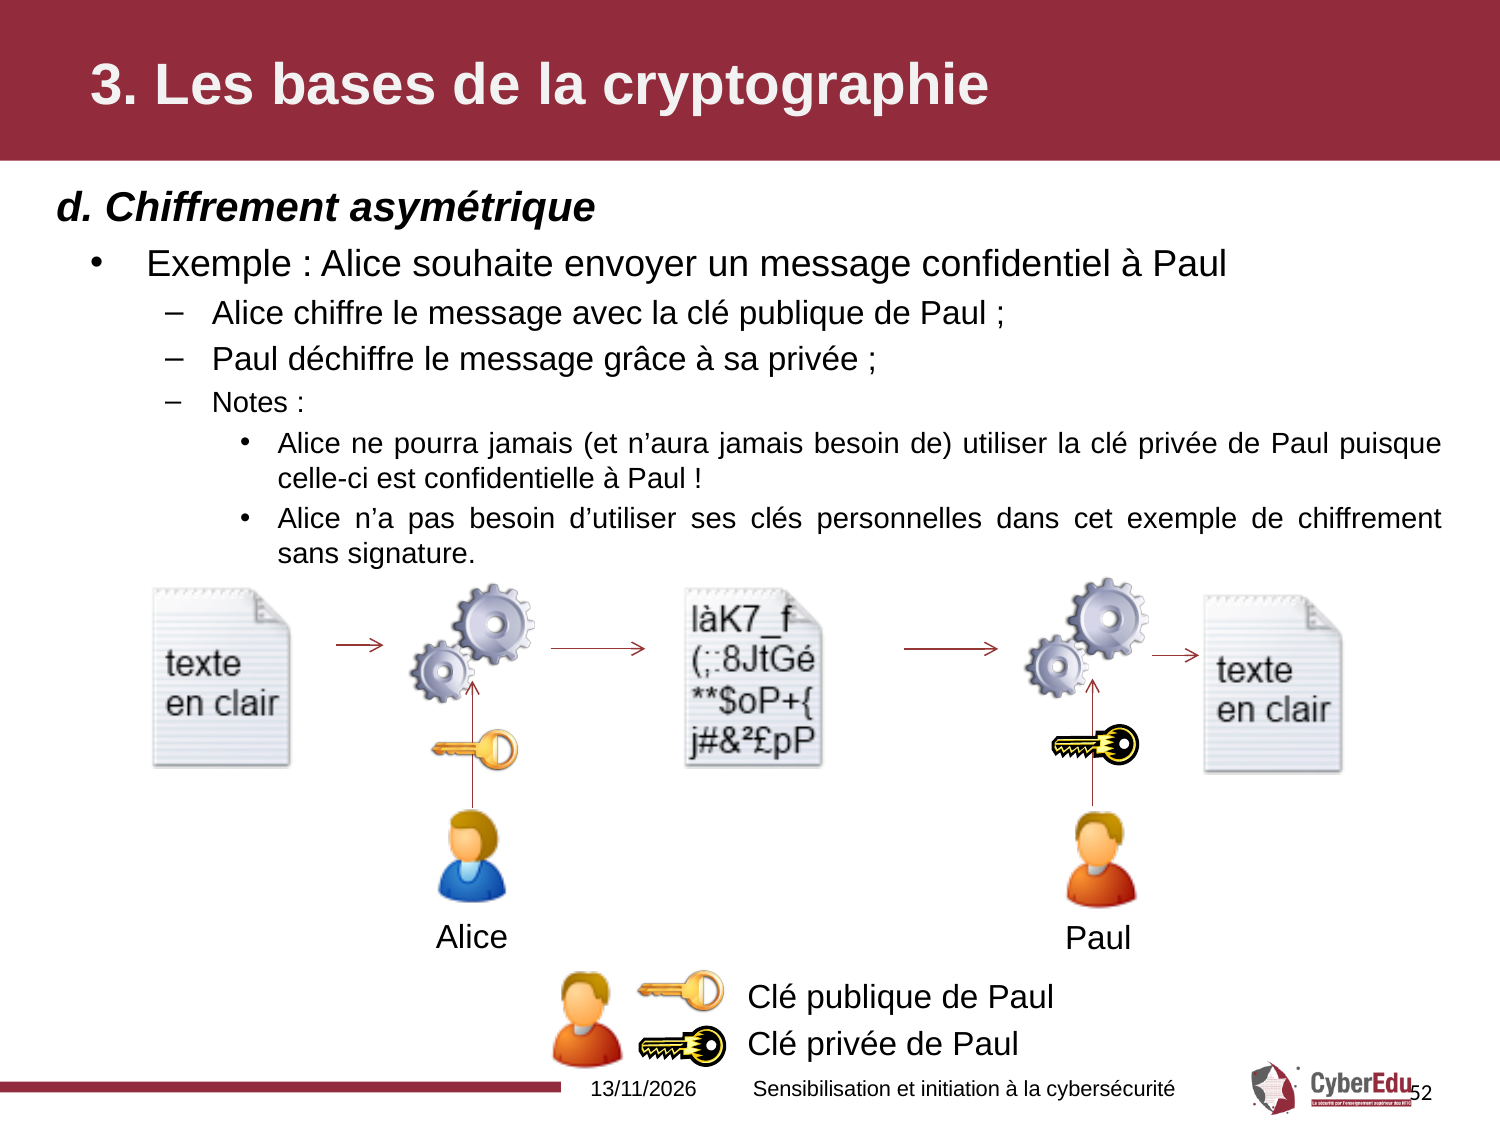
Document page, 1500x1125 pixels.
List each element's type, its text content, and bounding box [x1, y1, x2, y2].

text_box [130, 579, 1365, 1072]
text_box d. Chiffrement asymétrique [41, 172, 1471, 268]
picture [1021, 573, 1153, 579]
title 3. Les bases de la cryptographie [75, 1, 1425, 161]
list Exemple : Alice souhaite envoyer un message confidentiel à Paul Alice chiffre le message avec la clé publique de Paul ; Paul déchiffre le message grâce à sa privée ; Notes : Alice ne pourra jamais (et n’aura jamais besoin de) utiliser la clé privée de Paul puisque celle-ci est confidentielle à Paul ! Alice n’a pas besoin d’utiliser ses clés personnelles dans cet exemple de chiffrement sans signature. [75, 231, 1459, 598]
picture [1246, 1060, 1412, 1115]
footer Sensibilisation et initiation à la cybersécurité [738, 1080, 1236, 1118]
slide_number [561, 1080, 727, 1118]
